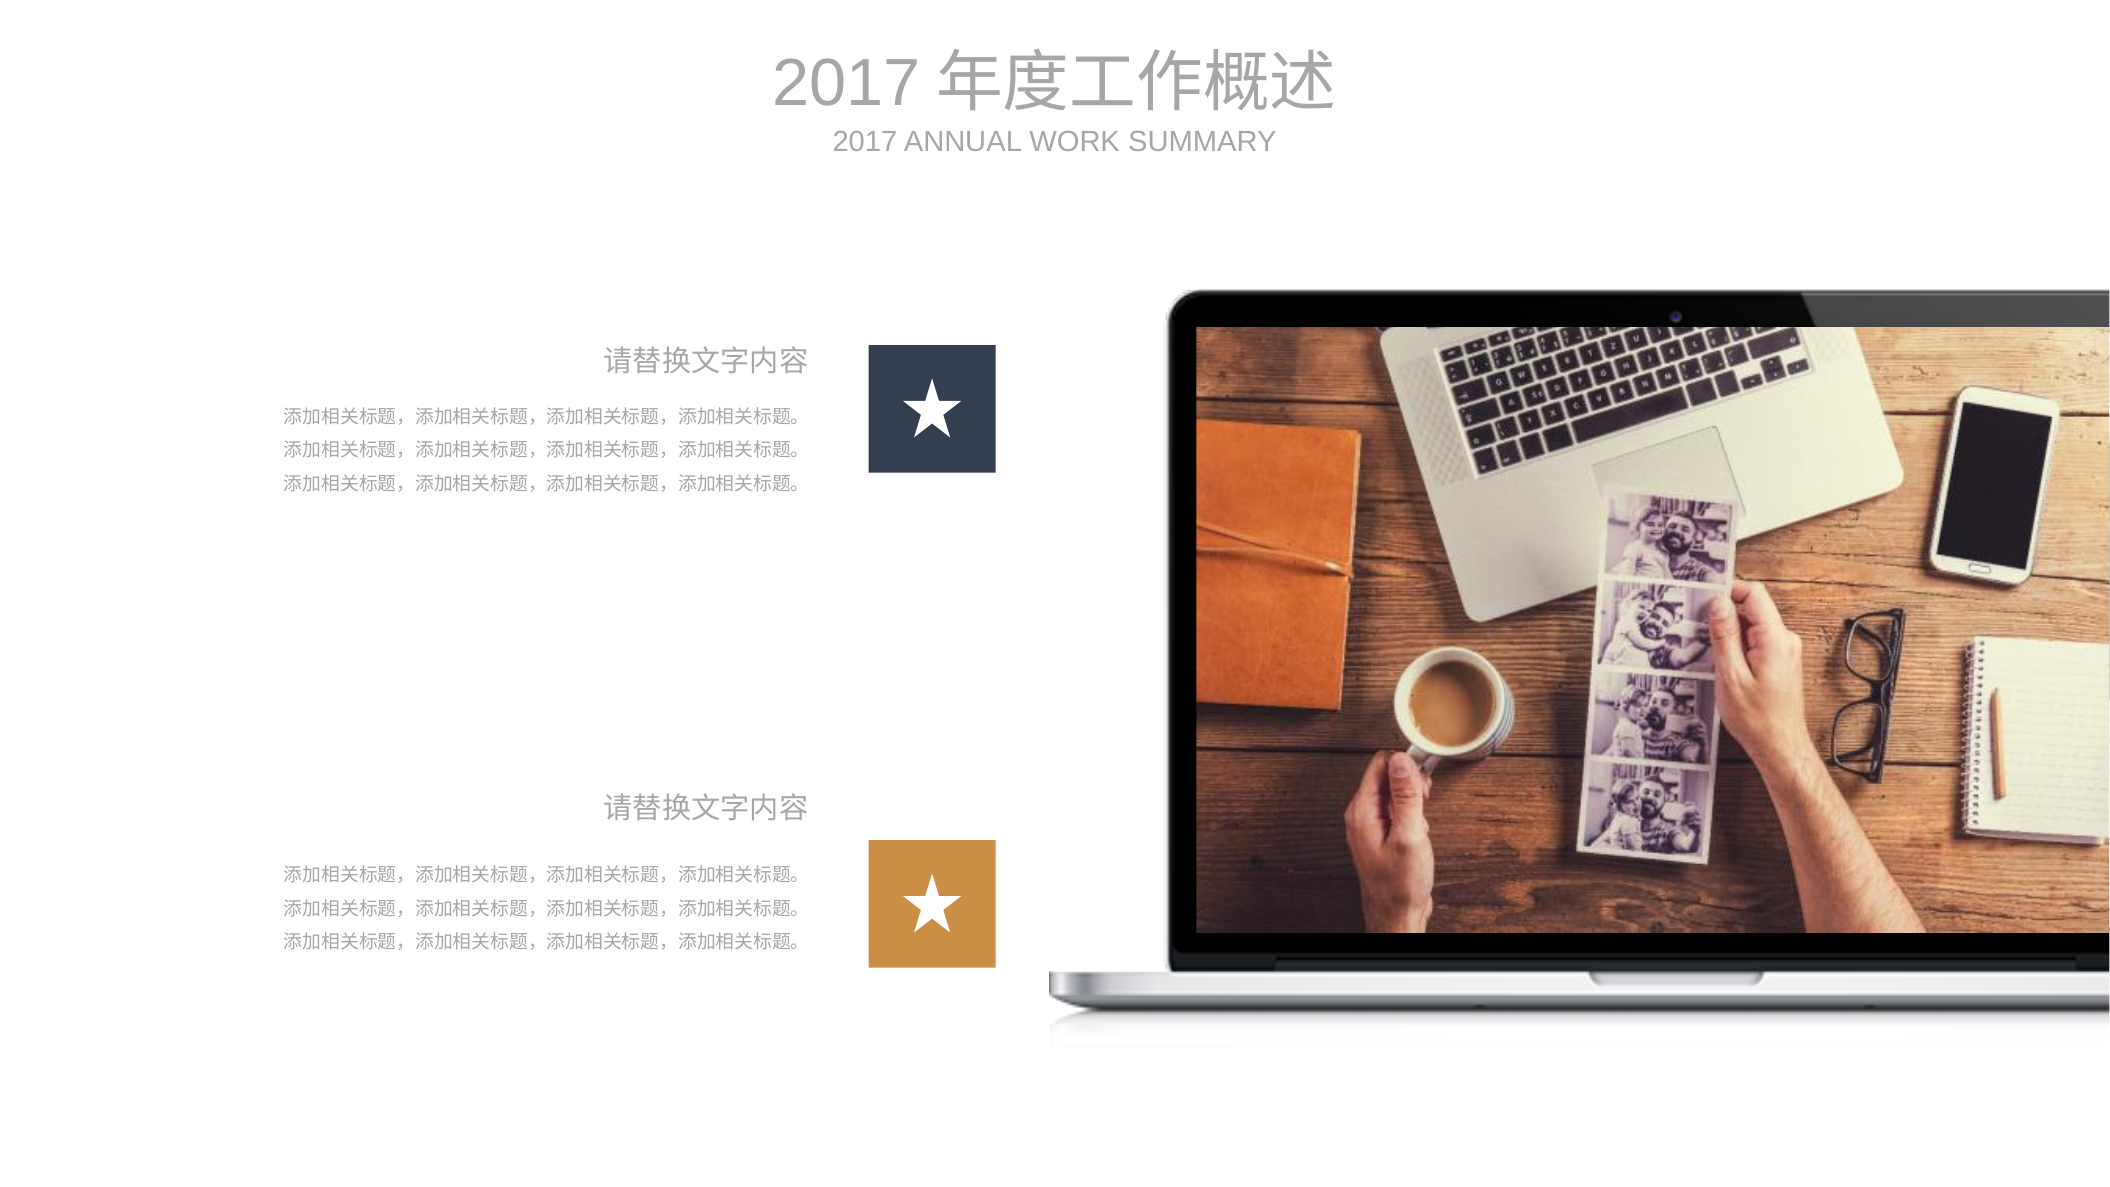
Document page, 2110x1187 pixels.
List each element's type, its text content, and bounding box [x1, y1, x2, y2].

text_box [273, 342, 809, 496]
text_box 2017年度工作概述 [730, 38, 1379, 119]
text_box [273, 789, 809, 954]
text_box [868, 840, 996, 968]
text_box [1049, 289, 2110, 1048]
text_box 2017 ANNUAL WORK SUMMARY [824, 122, 1285, 158]
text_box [868, 345, 996, 473]
